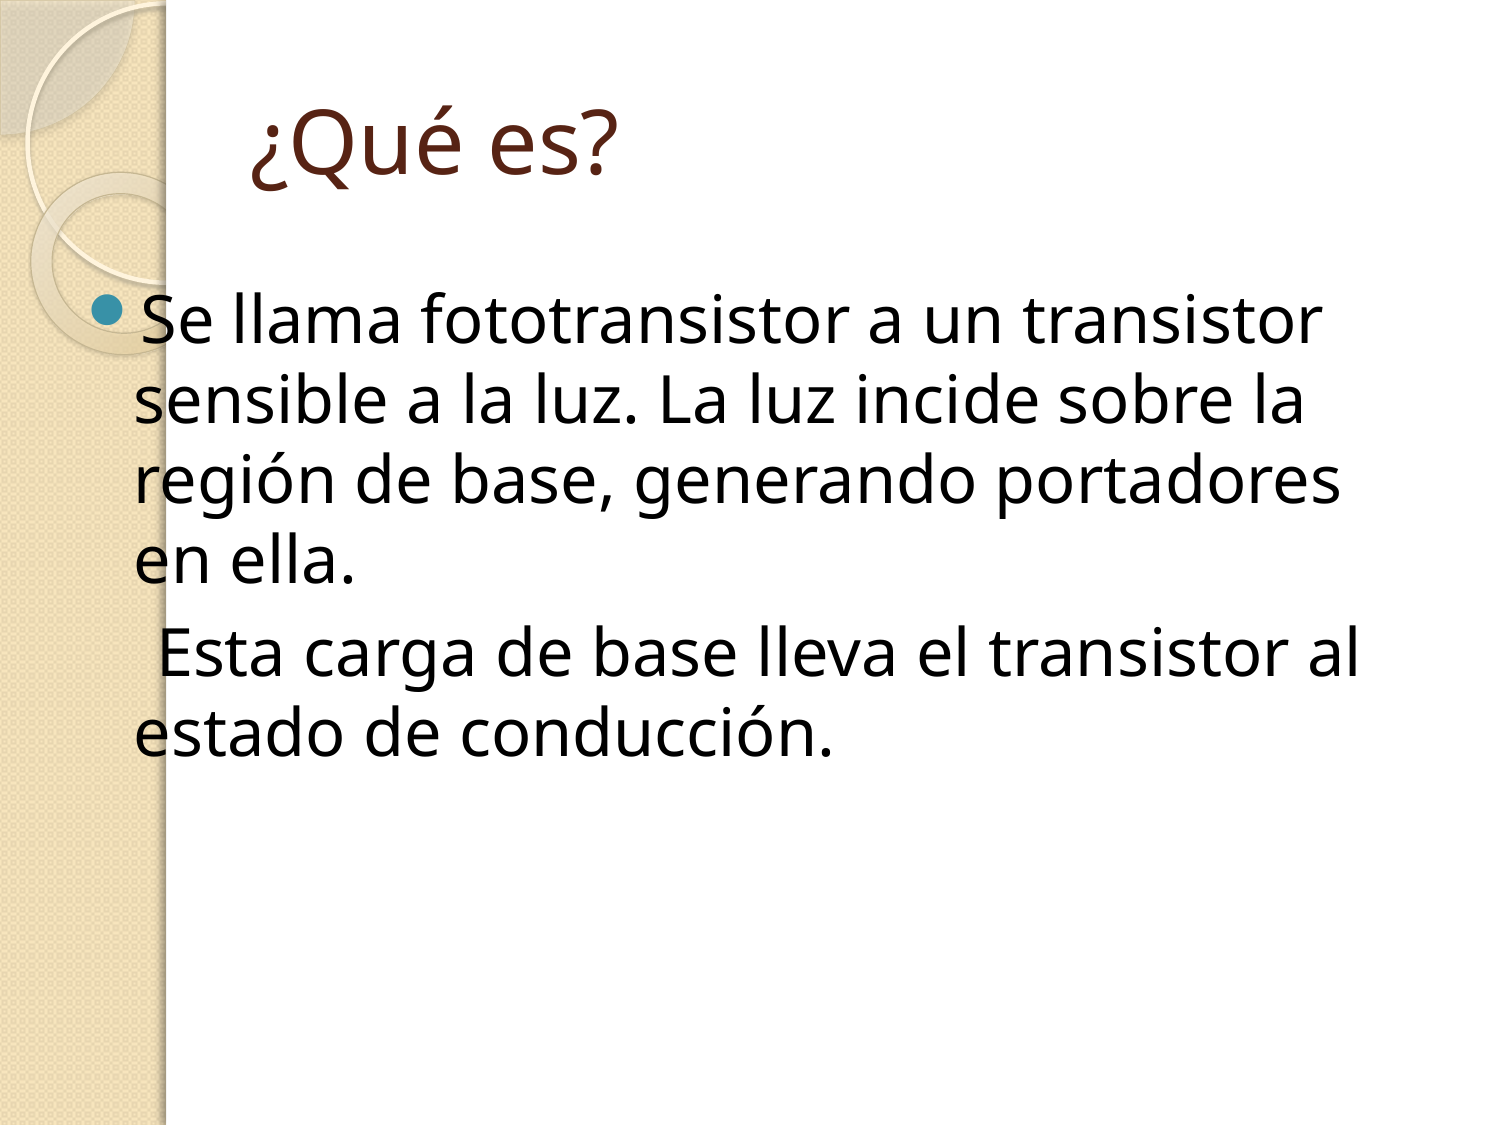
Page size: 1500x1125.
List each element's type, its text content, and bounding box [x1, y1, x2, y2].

list Se llama fototransistor a un transistor sensible a la luz. La luz incide sobre la región de base, generando portadores en ella. Esta carga de base lleva el transistor al estado de conducción. [58, 269, 1409, 1013]
title ¿Qué es? [235, 45, 1466, 233]
